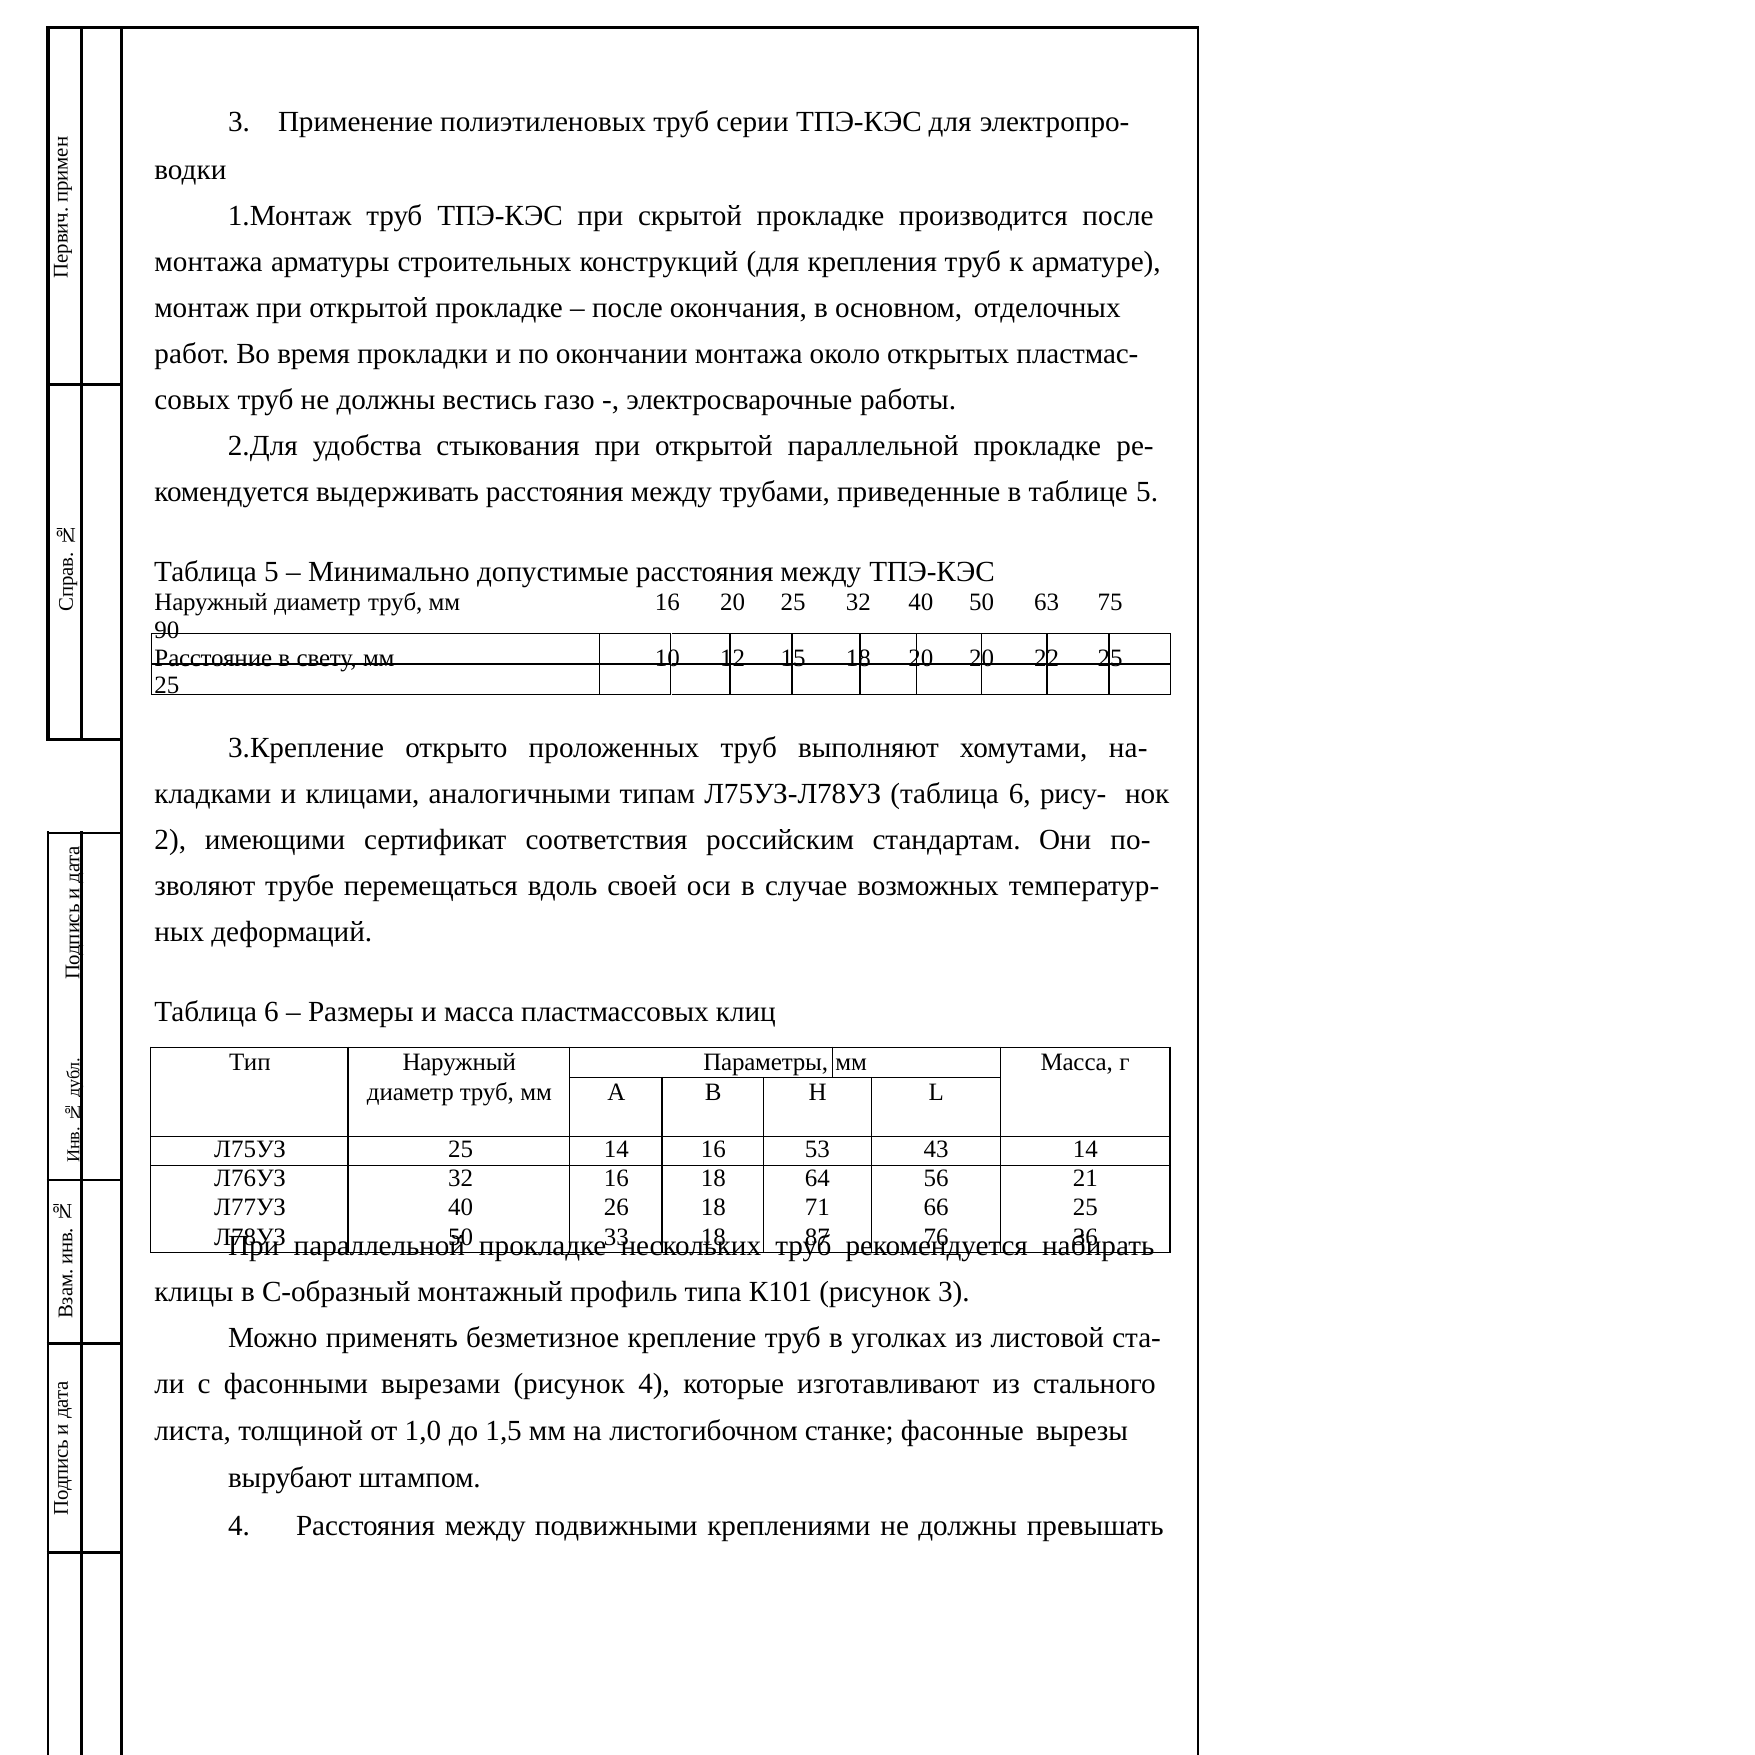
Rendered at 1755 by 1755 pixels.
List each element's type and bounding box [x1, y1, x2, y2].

table_cell [83, 1554, 120, 1755]
table_cell [48, 741, 120, 832]
table_cell [49, 834, 80, 1179]
table_header [83, 29, 120, 383]
table_cell [50, 386, 80, 738]
table_header [123, 29, 1197, 1755]
table_cell [49, 1181, 80, 1342]
table_cell [83, 834, 120, 1179]
table_cell [49, 1345, 80, 1551]
table_cell [83, 1345, 120, 1551]
table_cell [83, 1181, 120, 1342]
table_cell [49, 1554, 80, 1755]
table_header [50, 29, 80, 383]
table_cell [83, 386, 120, 738]
